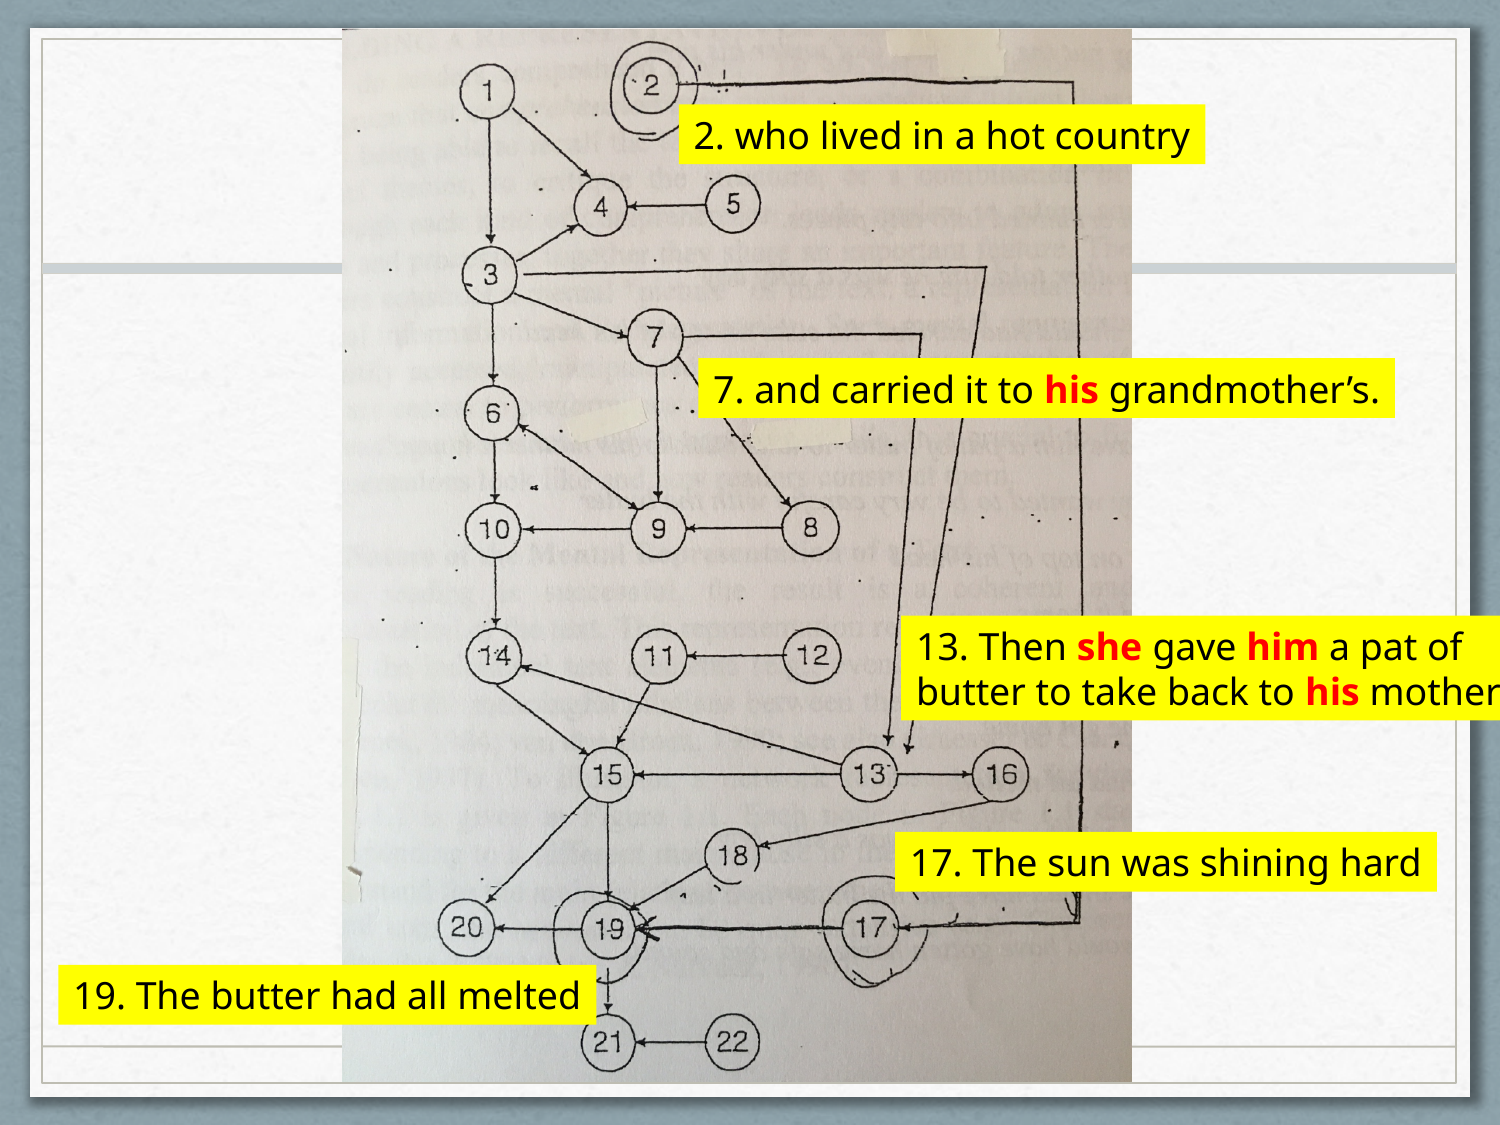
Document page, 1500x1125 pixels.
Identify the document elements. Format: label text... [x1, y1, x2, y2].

text_box 7. and carried it to his grandmother’s. [1281, 358, 1395, 418]
text_box 19. The butter had all melted [58, 964, 597, 1025]
picture [30, 28, 1470, 1097]
text_box 2. who lived in a hot country [678, 104, 1206, 152]
text_box 17. The sun was shining hard [1281, 831, 1437, 892]
text_box 13. Then she gave him a pat of butter to take back to his mother’s house [1281, 615, 1500, 721]
